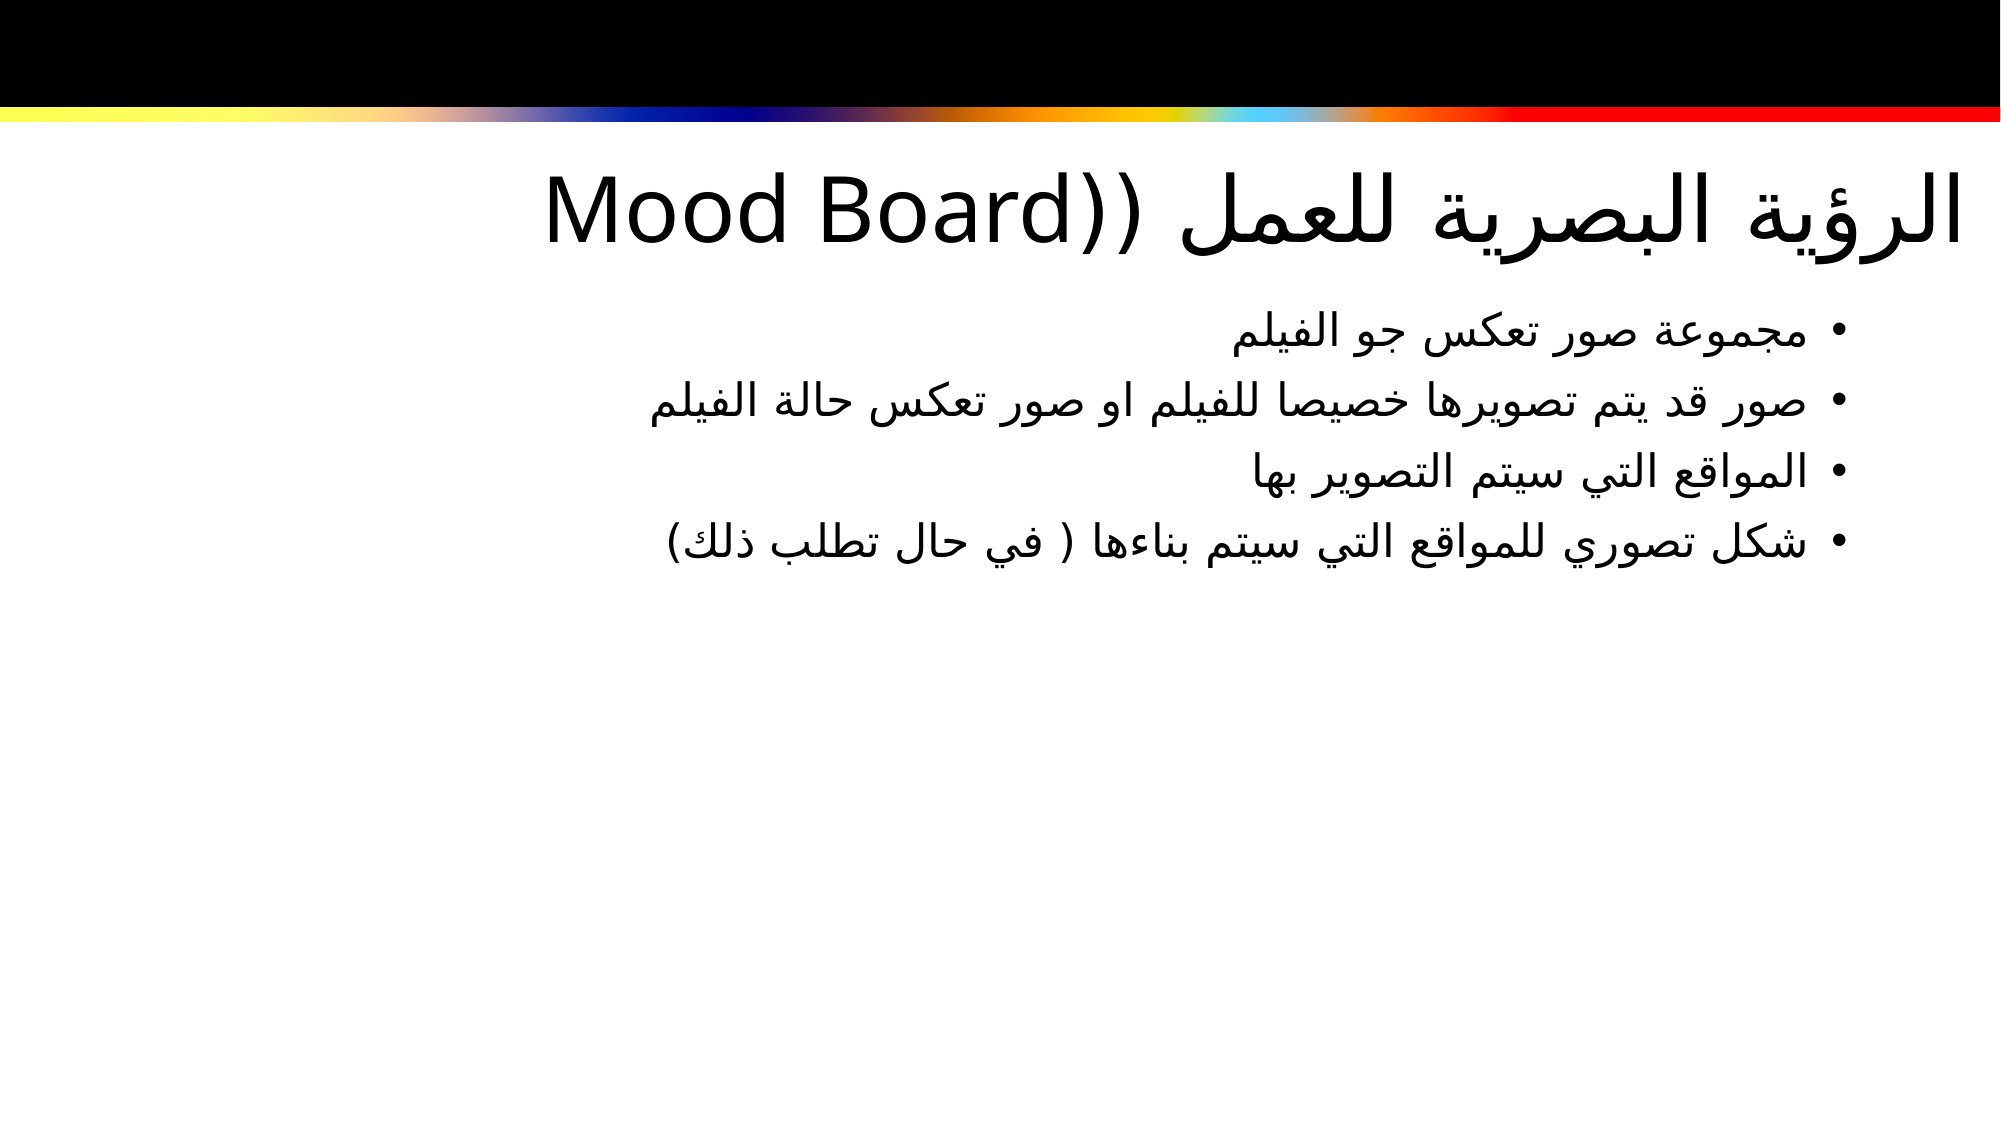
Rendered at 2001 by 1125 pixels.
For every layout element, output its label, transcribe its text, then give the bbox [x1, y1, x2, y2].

picture [0, 107, 2001, 122]
list مجموعة صور تعكس جو الفيلم صور قد يتم تصويرها خصيصا للفيلم او صور تعكس حالة الفيلم المواقع التي سيتم التصوير بها شكل تصوري للمواقع التي سيتم بناءها ( في حال تطلب ذلك) [137, 299, 1863, 1014]
title الرؤية البصرية للعمل ((Mood Board [258, 155, 1984, 374]
